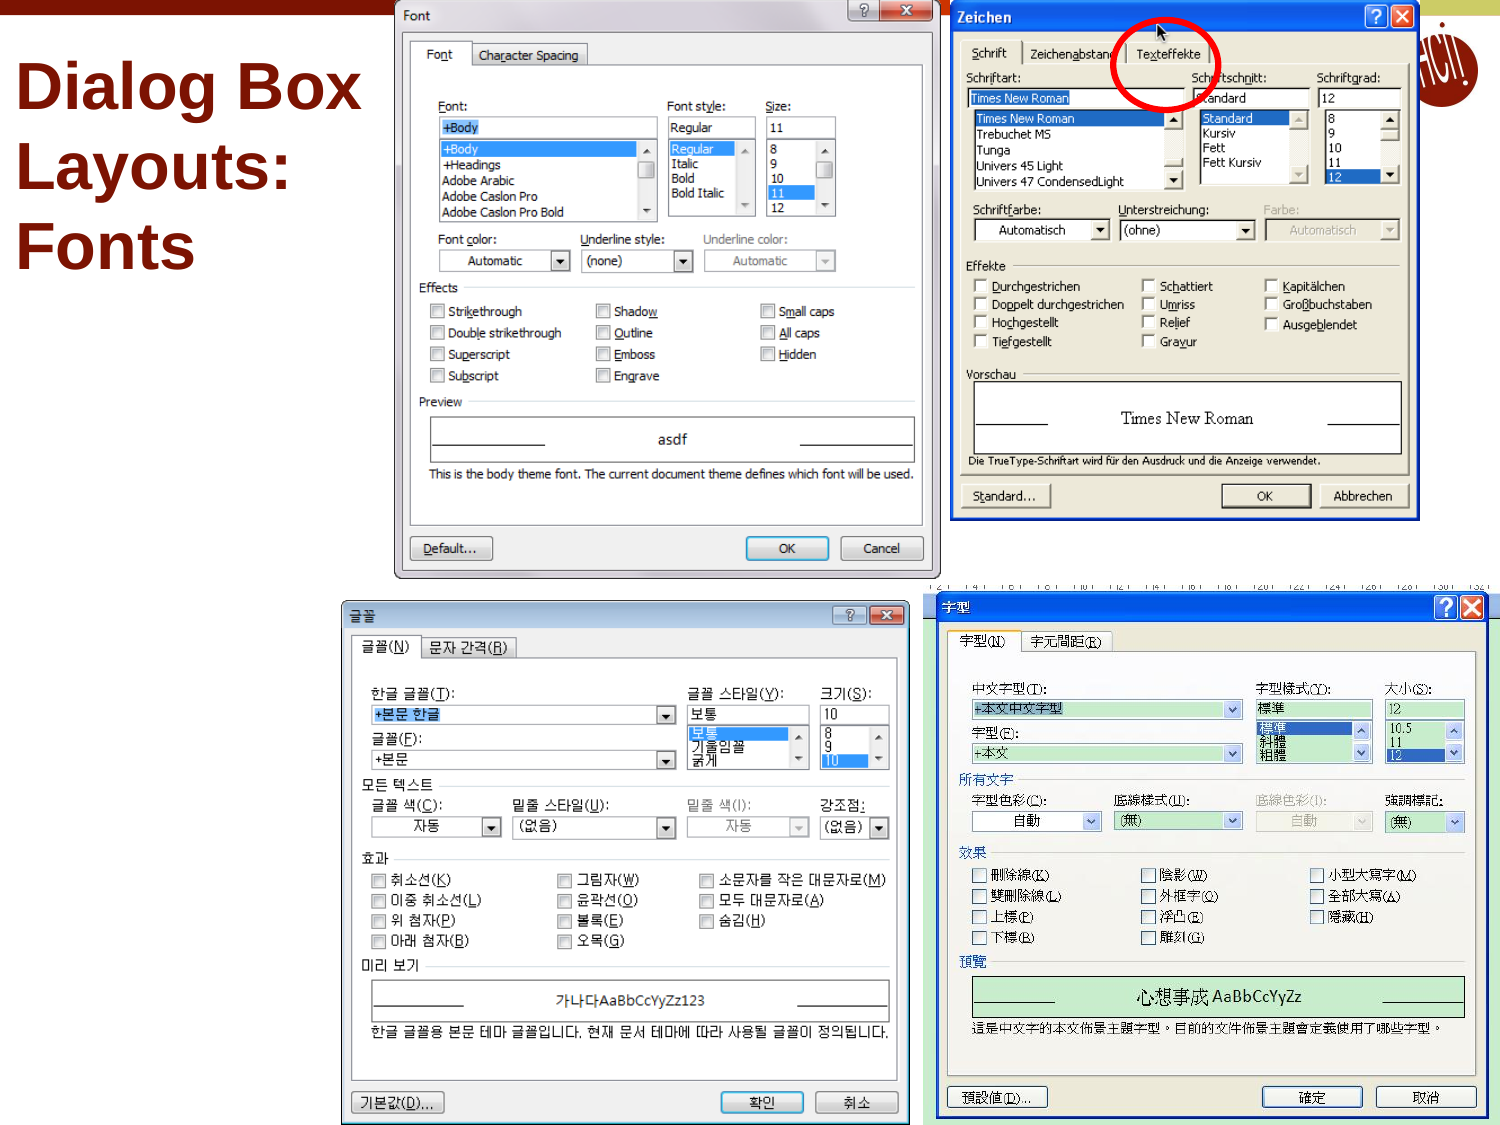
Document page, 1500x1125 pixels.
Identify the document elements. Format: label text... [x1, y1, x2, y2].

title Dialog Box Layouts: Fonts [0, 19, 389, 291]
picture [922, 585, 1500, 1125]
picture [394, 0, 941, 579]
picture [341, 600, 911, 1125]
picture [950, 0, 1478, 522]
